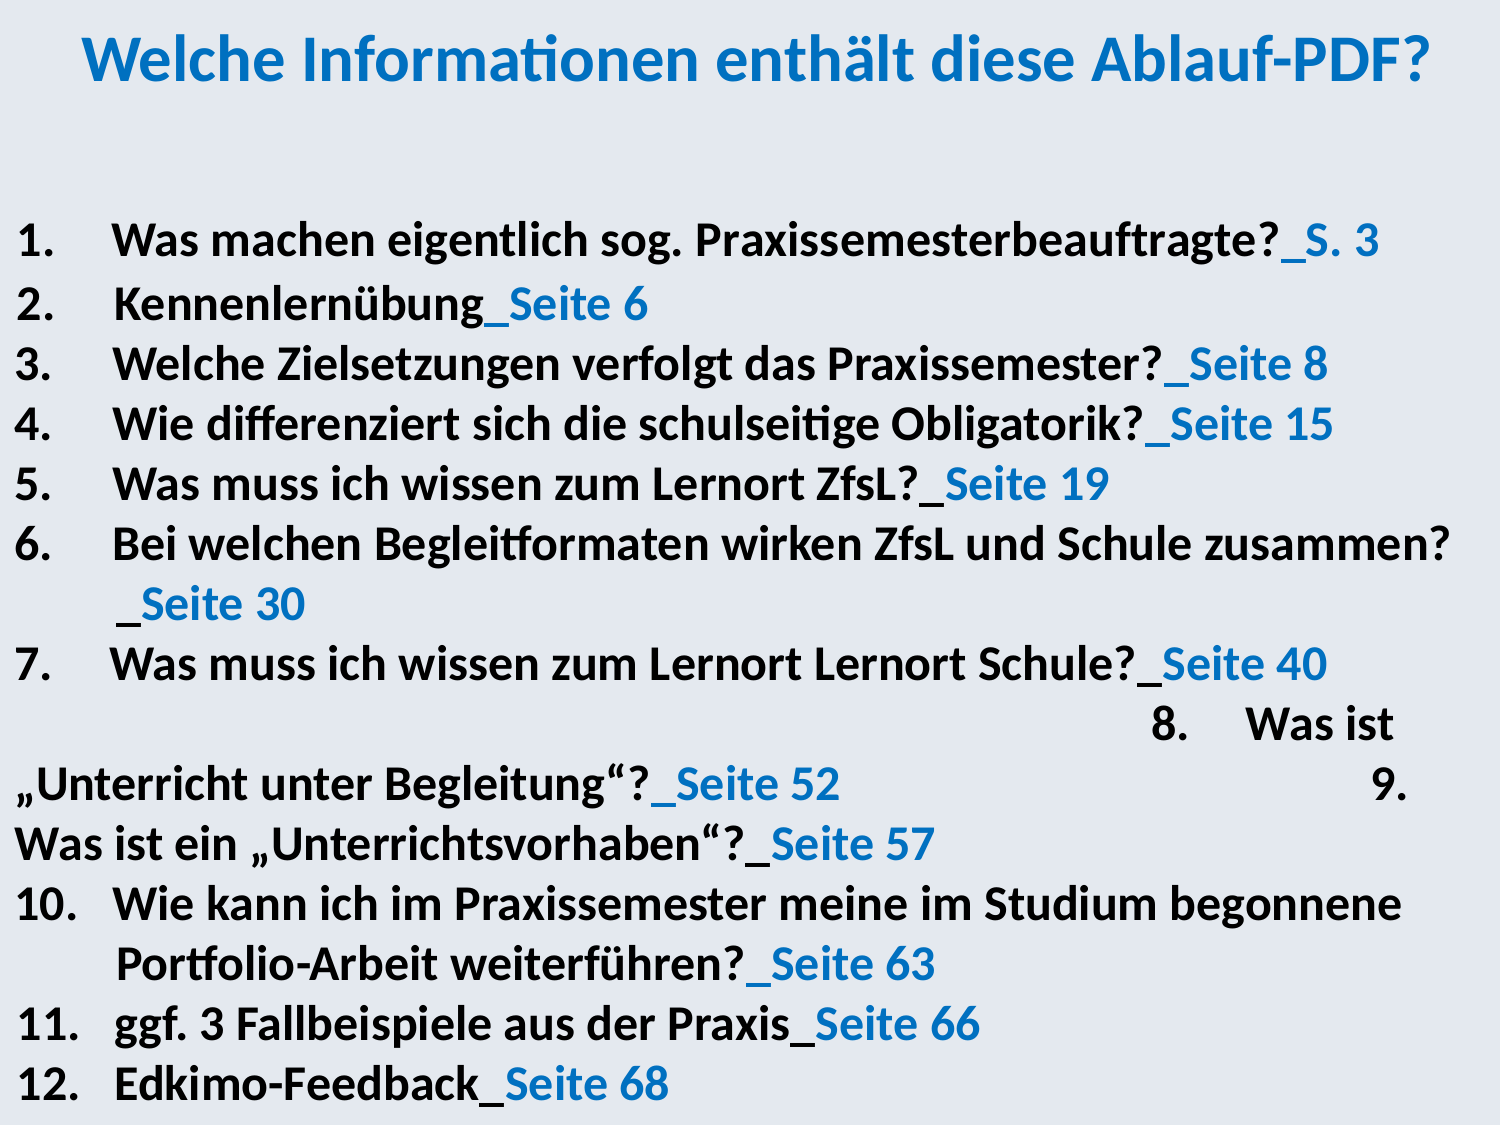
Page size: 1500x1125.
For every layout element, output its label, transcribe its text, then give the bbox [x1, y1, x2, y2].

title Welche Informationen enthält diese Ablauf-PDF? [0, 13, 1500, 96]
text_box 1. Was machen eigentlich sog. Praxissemesterbeauftragte?_S. 3 Kennenlernübung_Seite 6 Welche Zielsetzungen verfolgt das Praxissemester?_Seite 8 Wie differenziert sich die schulseitige Obligatorik?_Seite 15 Was muss ich wissen zum Lernort ZfsL?_Seite 19 Bei welchen Begleitformaten wirken ZfsL und Schule zusammen? _Seite 30 7. Was muss ich wissen zum Lernort Lernort Schule?_Seite 40 8. Was ist „Unterricht unter Begleitung“?_Seite 52 9. Was ist ein „Unterrichtsvorhaben“?_Seite 57 10. Wie kann ich im Praxissemester meine im Studium begonnene Portfolio-Arbeit weiterführen?_Seite 63 11. ggf. 3 Fallbeispiele aus der Praxis_Seite 66 12. Edkimo-Feedback_Seite 68 [0, 198, 1500, 1125]
